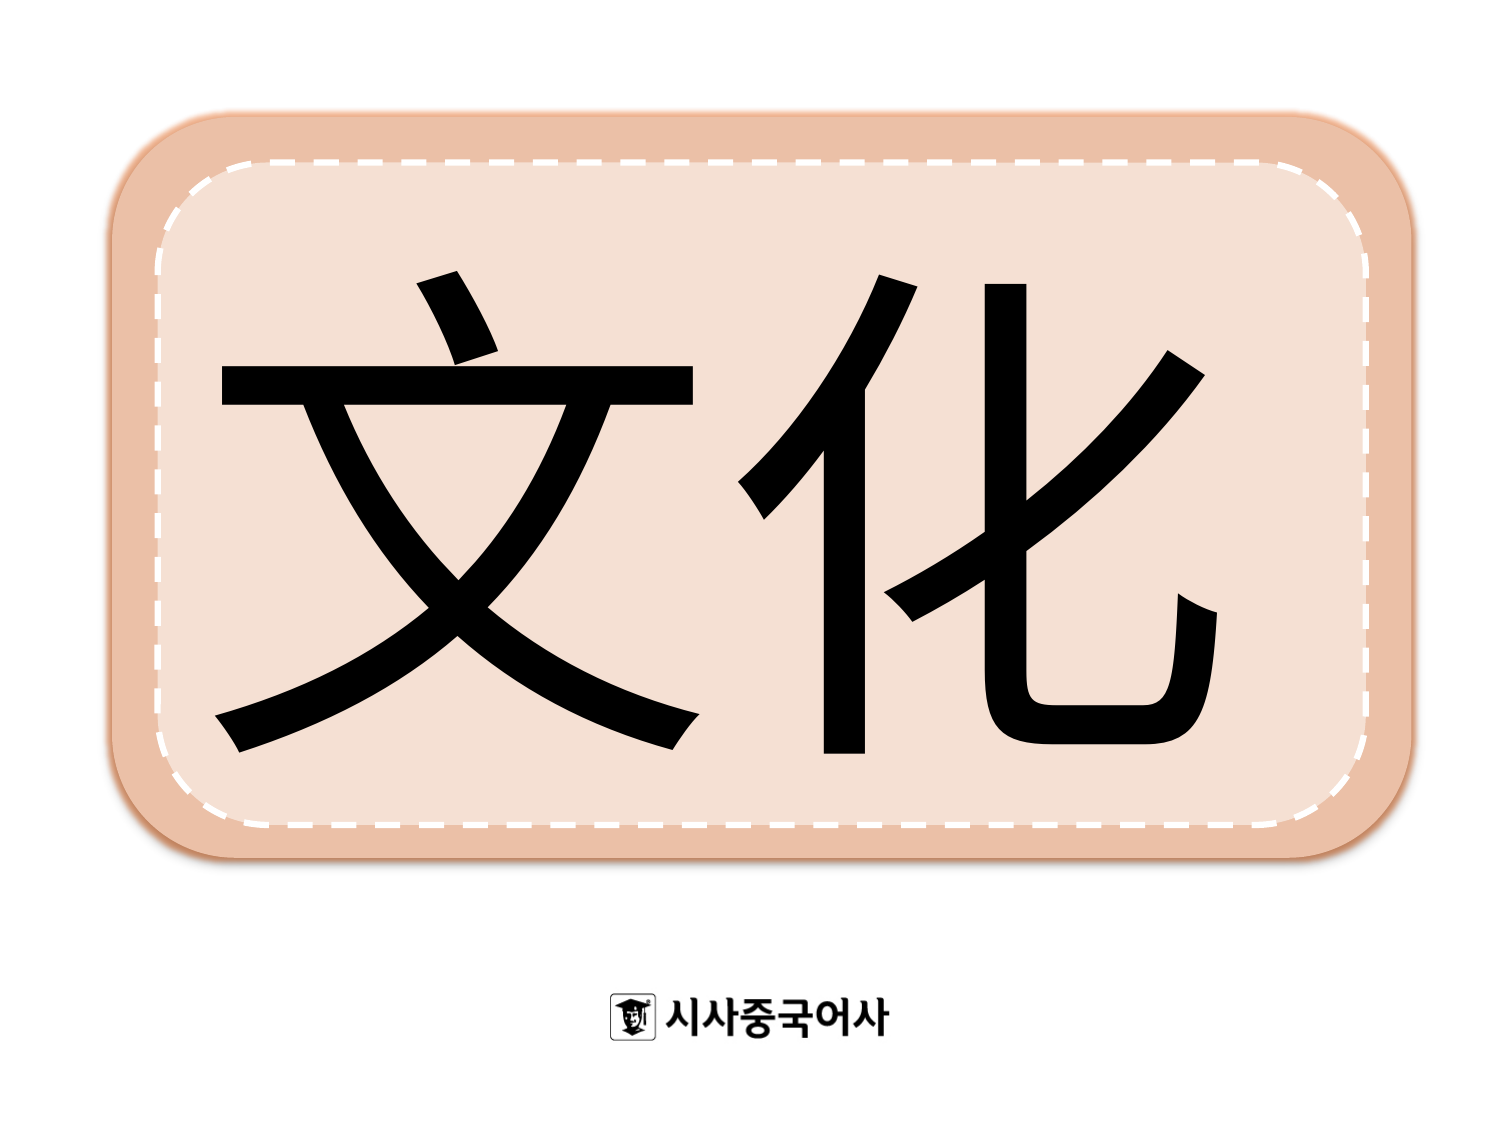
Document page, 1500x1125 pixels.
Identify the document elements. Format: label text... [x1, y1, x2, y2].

picture [602, 987, 898, 1047]
text_box [162, 160, 1371, 824]
text_box 文化 [171, 172, 1380, 836]
